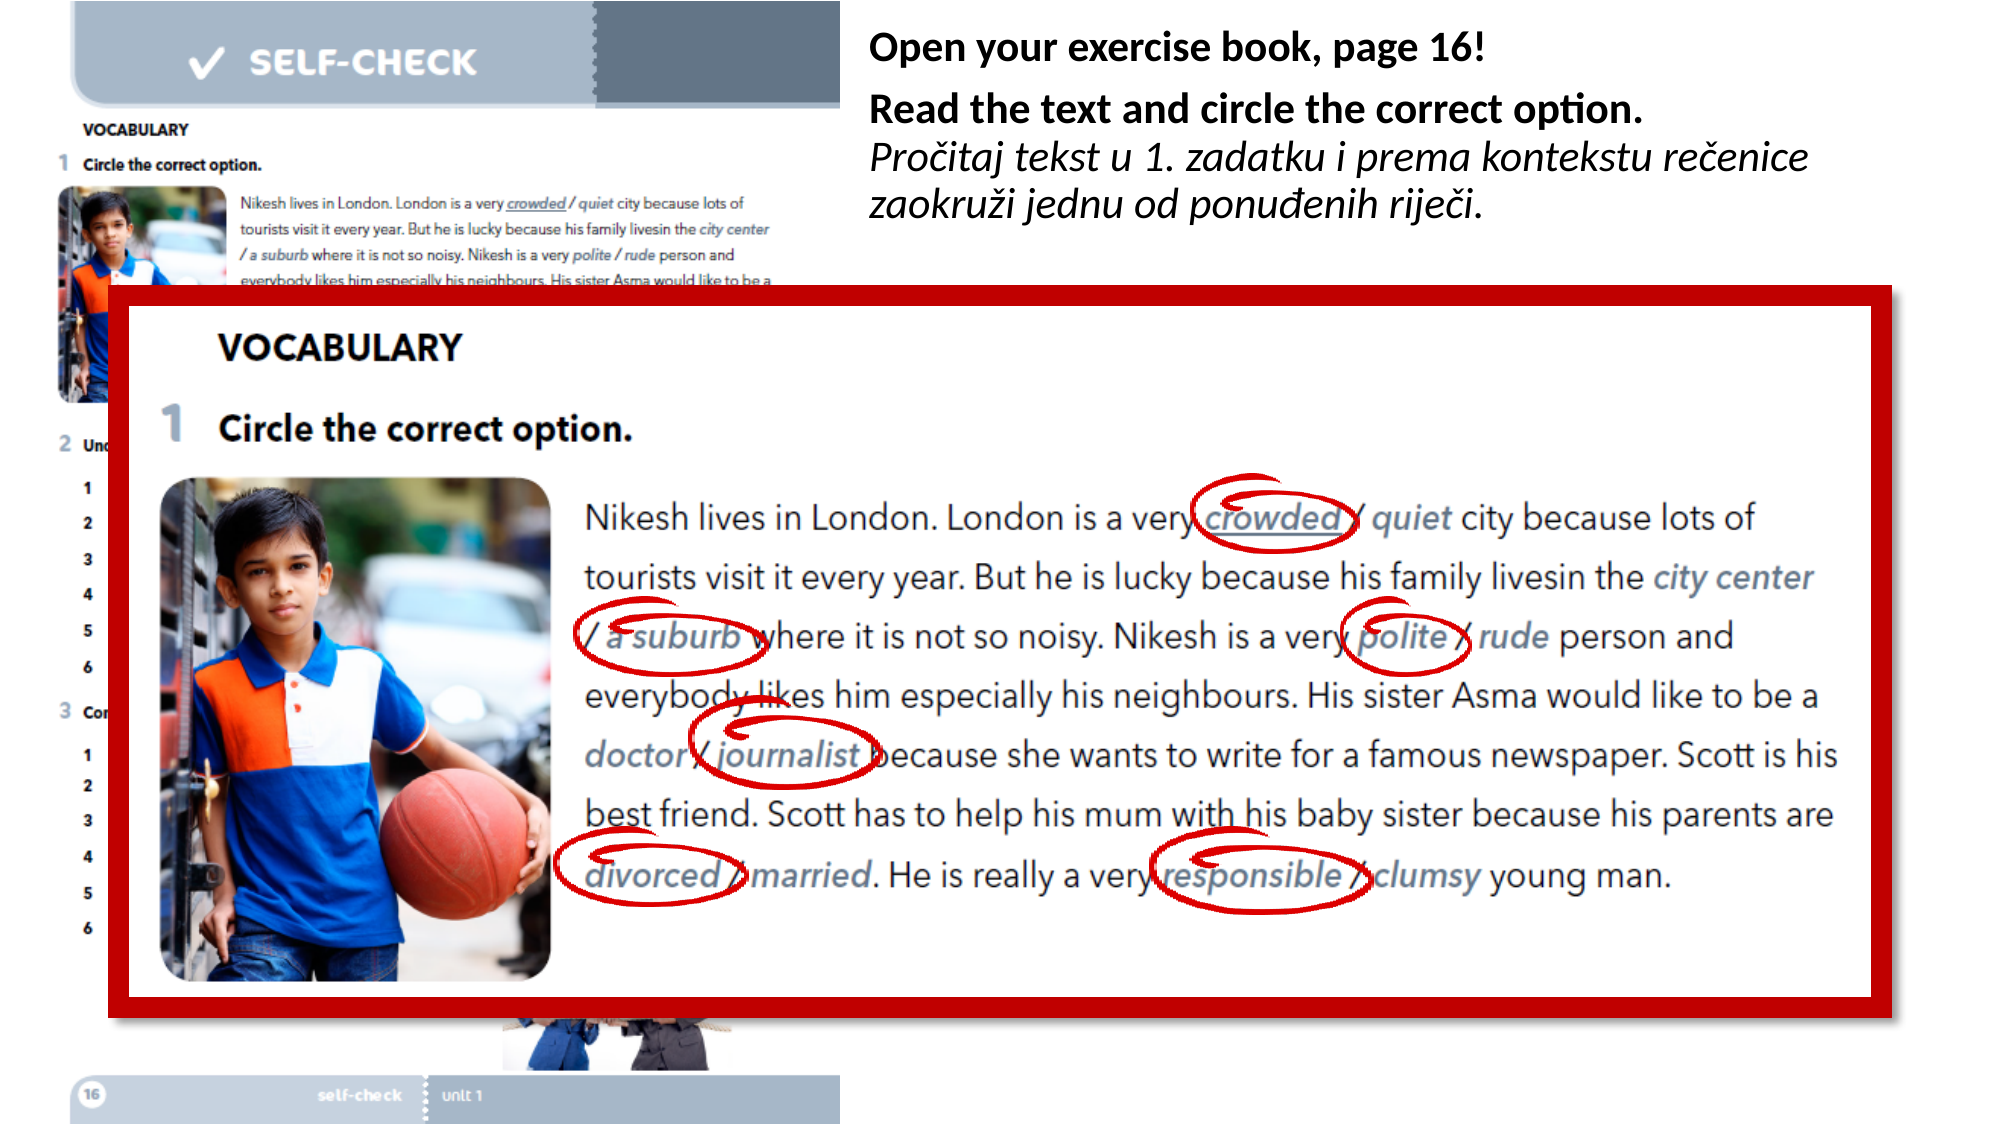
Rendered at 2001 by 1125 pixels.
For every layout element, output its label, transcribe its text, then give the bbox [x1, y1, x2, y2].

text_box Open your exercise book, page 16! [854, 16, 1781, 78]
text_box Read the text and circle the correct option. Pročitaj tekst u 1. zadatku i prema kontekstu rečenice zaokruži jednu od ponuđenih riječi. [854, 78, 1958, 1115]
picture [2, 1, 1872, 1124]
